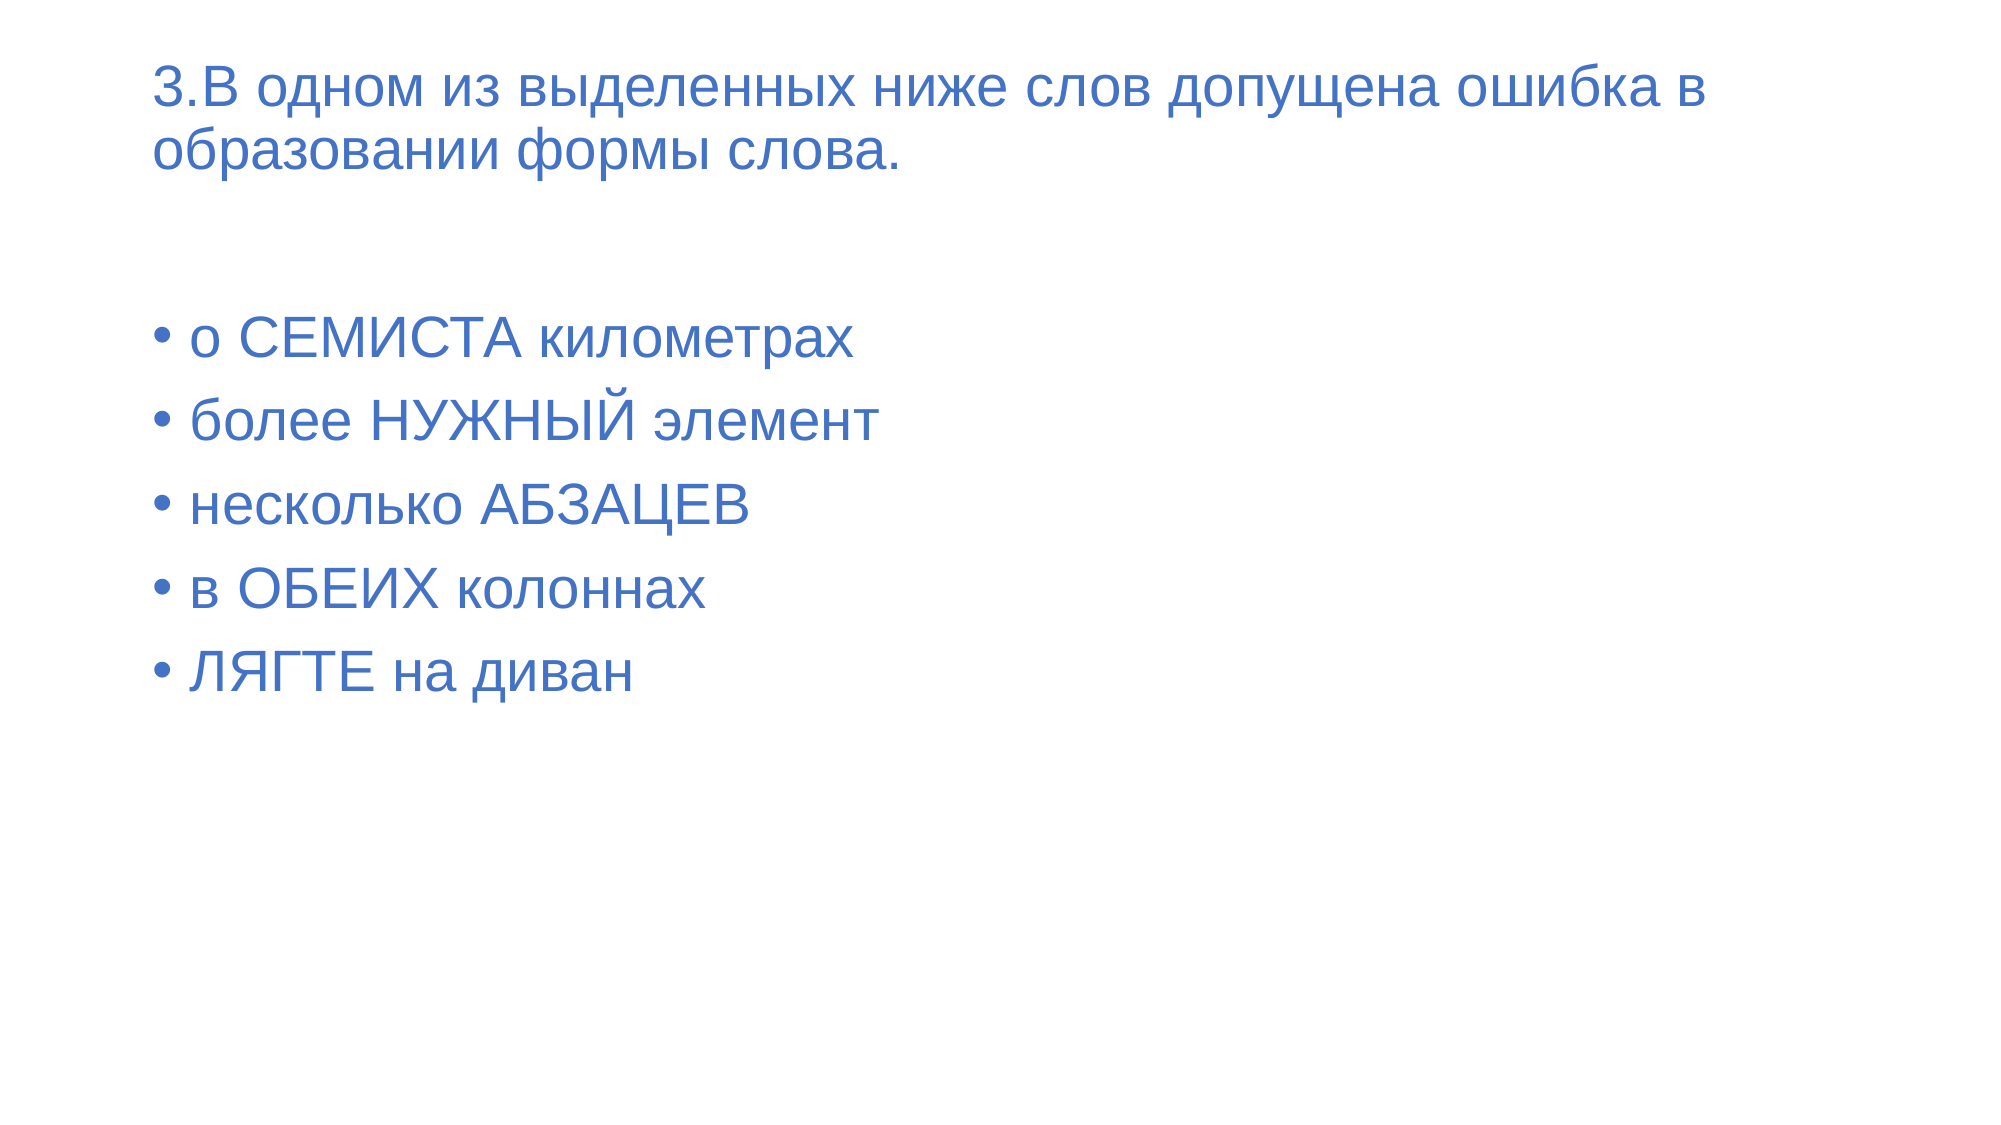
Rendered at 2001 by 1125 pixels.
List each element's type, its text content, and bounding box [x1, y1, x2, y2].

list о СЕМИСТА километрах более НУЖНЫЙ элемент несколько АБЗАЦЕВ в ОБЕИХ колоннах ЛЯГТЕ на диван [137, 299, 1863, 1014]
title 3.В одном из выделенных ниже слов допущена ошибка в образовании формы слова. [137, 59, 1863, 278]
